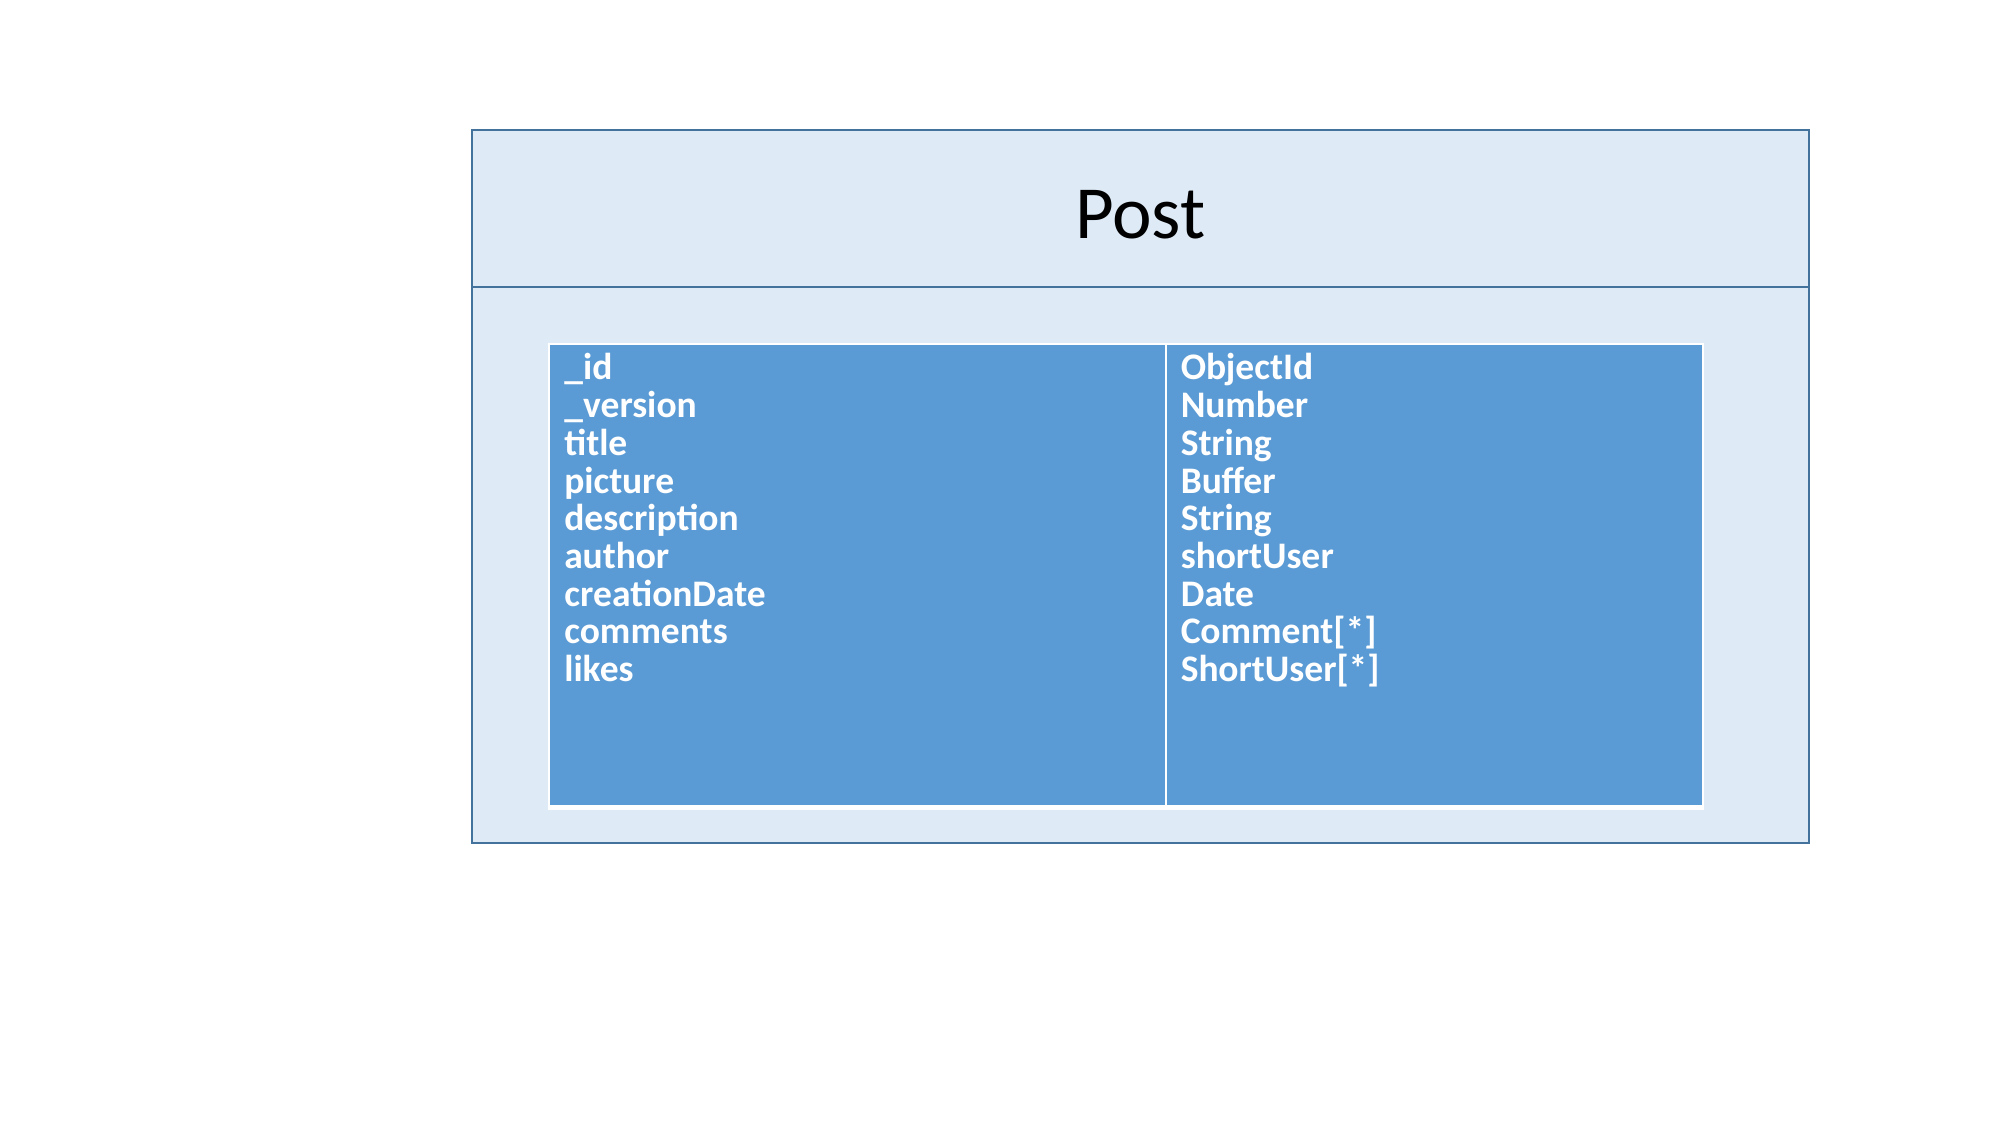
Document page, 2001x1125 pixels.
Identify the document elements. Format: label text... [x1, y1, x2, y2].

text_box [471, 288, 1810, 844]
table_header _id _version title picture description author creationDate comments likes [550, 345, 1165, 805]
text_box Post [471, 129, 1810, 288]
table_header ObjectId Number String Buffer String shortUser Date Comment[*] ShortUser[*] [1167, 345, 1702, 805]
